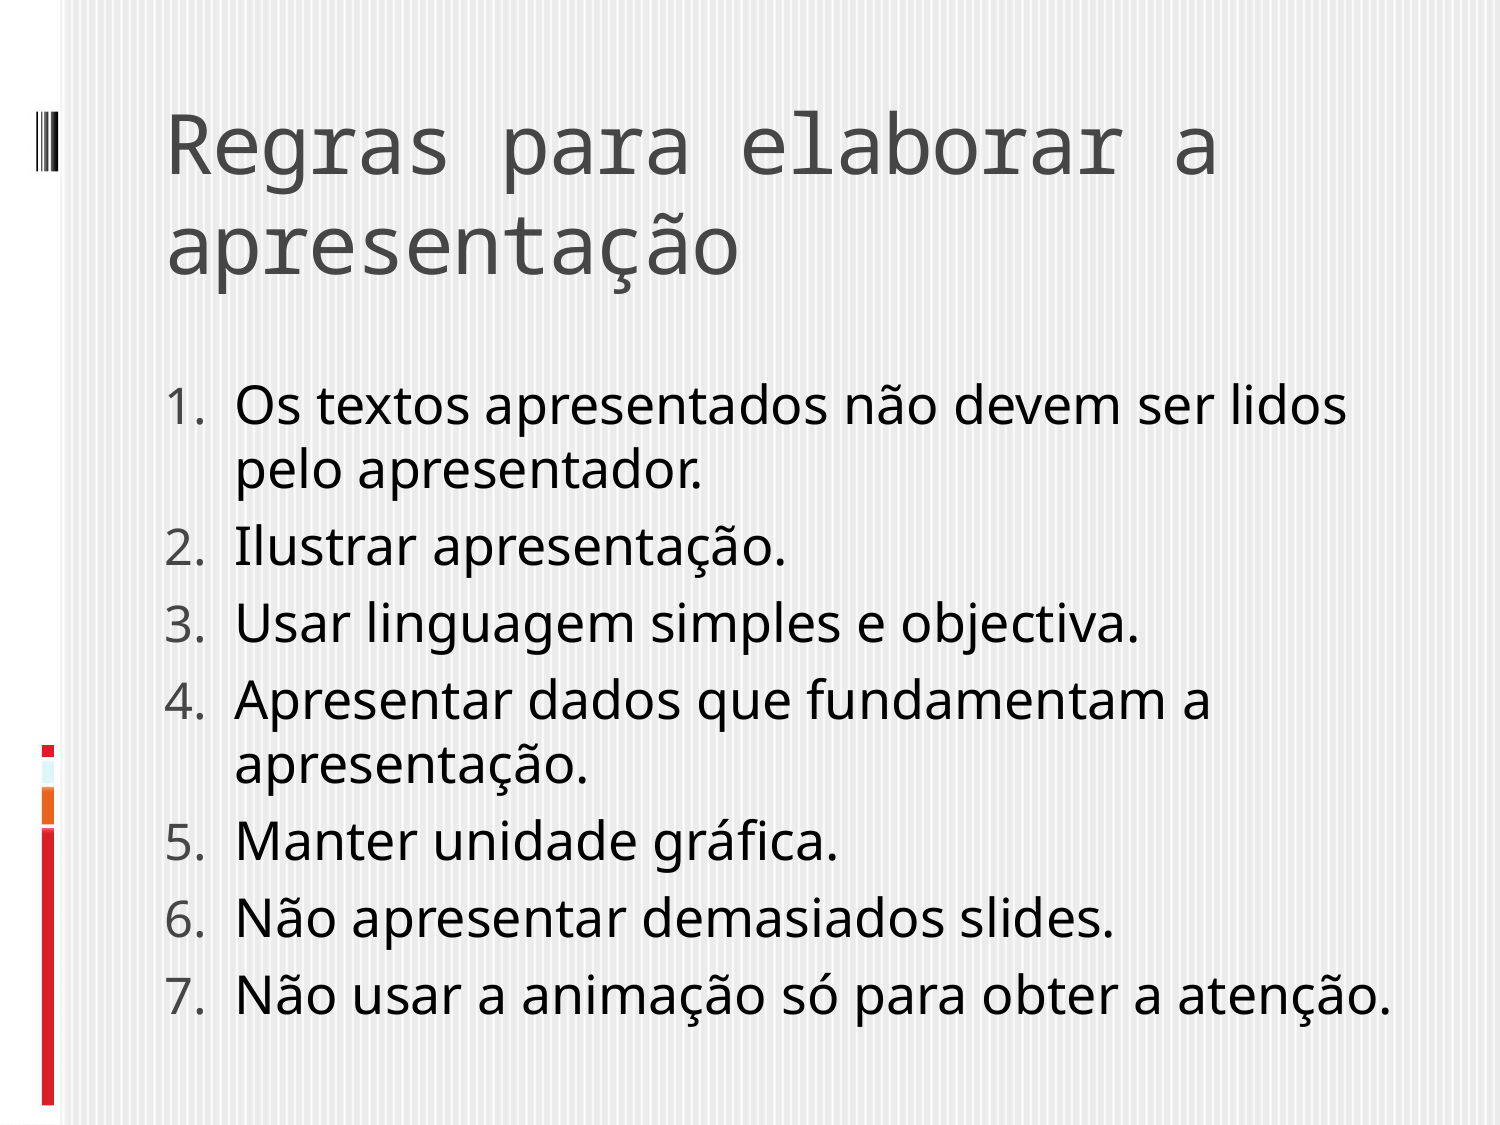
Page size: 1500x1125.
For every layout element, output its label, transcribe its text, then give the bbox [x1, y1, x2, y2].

title Regras para elaborar a apresentação [150, 83, 1425, 234]
list Os textos apresentados não devem ser lidos pelo apresentador. Ilustrar apresentação. Usar linguagem simples e objectiva. Apresentar dados que fundamentam a apresentação. Manter unidade gráfica. Não apresentar demasiados slides. Não usar a animação só para obter a atenção. [150, 363, 1425, 1043]
